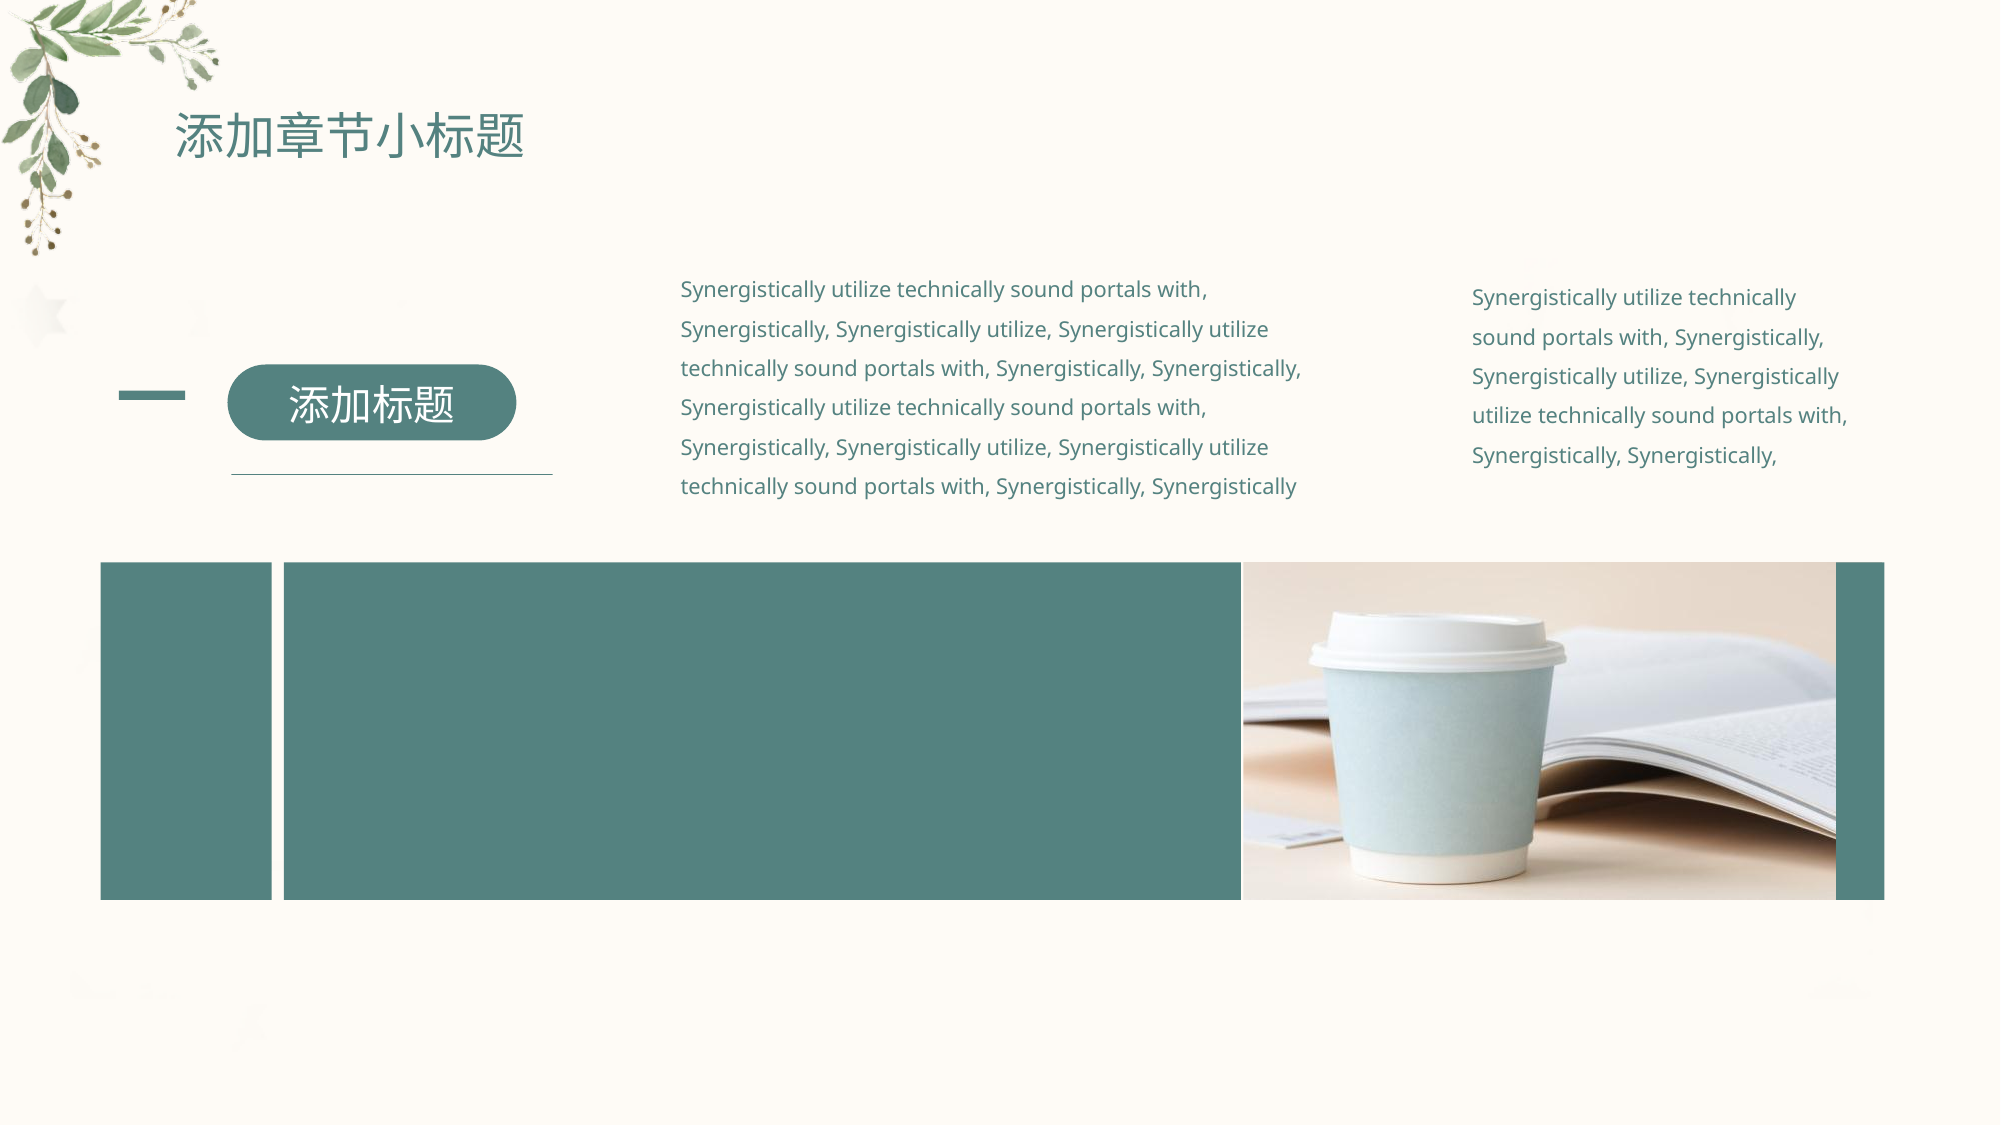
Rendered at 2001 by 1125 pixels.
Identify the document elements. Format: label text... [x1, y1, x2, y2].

text_box [99, 560, 274, 902]
text_box Synergistically utilize technically sound portals with, Synergistically, Synergistically utilize, Synergistically utilize technically sound portals with, Synergistically, Synergistically, Synergistically utilize technically sound portals with, Synergistically, Synergistically utilize, Synergistically utilize technically sound portals with, Synergistically, Synergistically [680, 262, 1320, 500]
picture [0, 0, 2001, 1125]
text_box [225, 362, 519, 443]
text_box Synergistically utilize technically sound portals with, Synergistically, Synergistically utilize, Synergistically utilize technically sound portals with, Synergistically, Synergistically, [1472, 270, 1858, 468]
text_box [1834, 560, 1886, 902]
text_box [1243, 560, 1834, 902]
text_box [117, 388, 187, 402]
text_box 添加章节小标题 [257, 96, 592, 172]
text_box [282, 560, 1243, 902]
text_box 添加标题 [258, 370, 486, 436]
